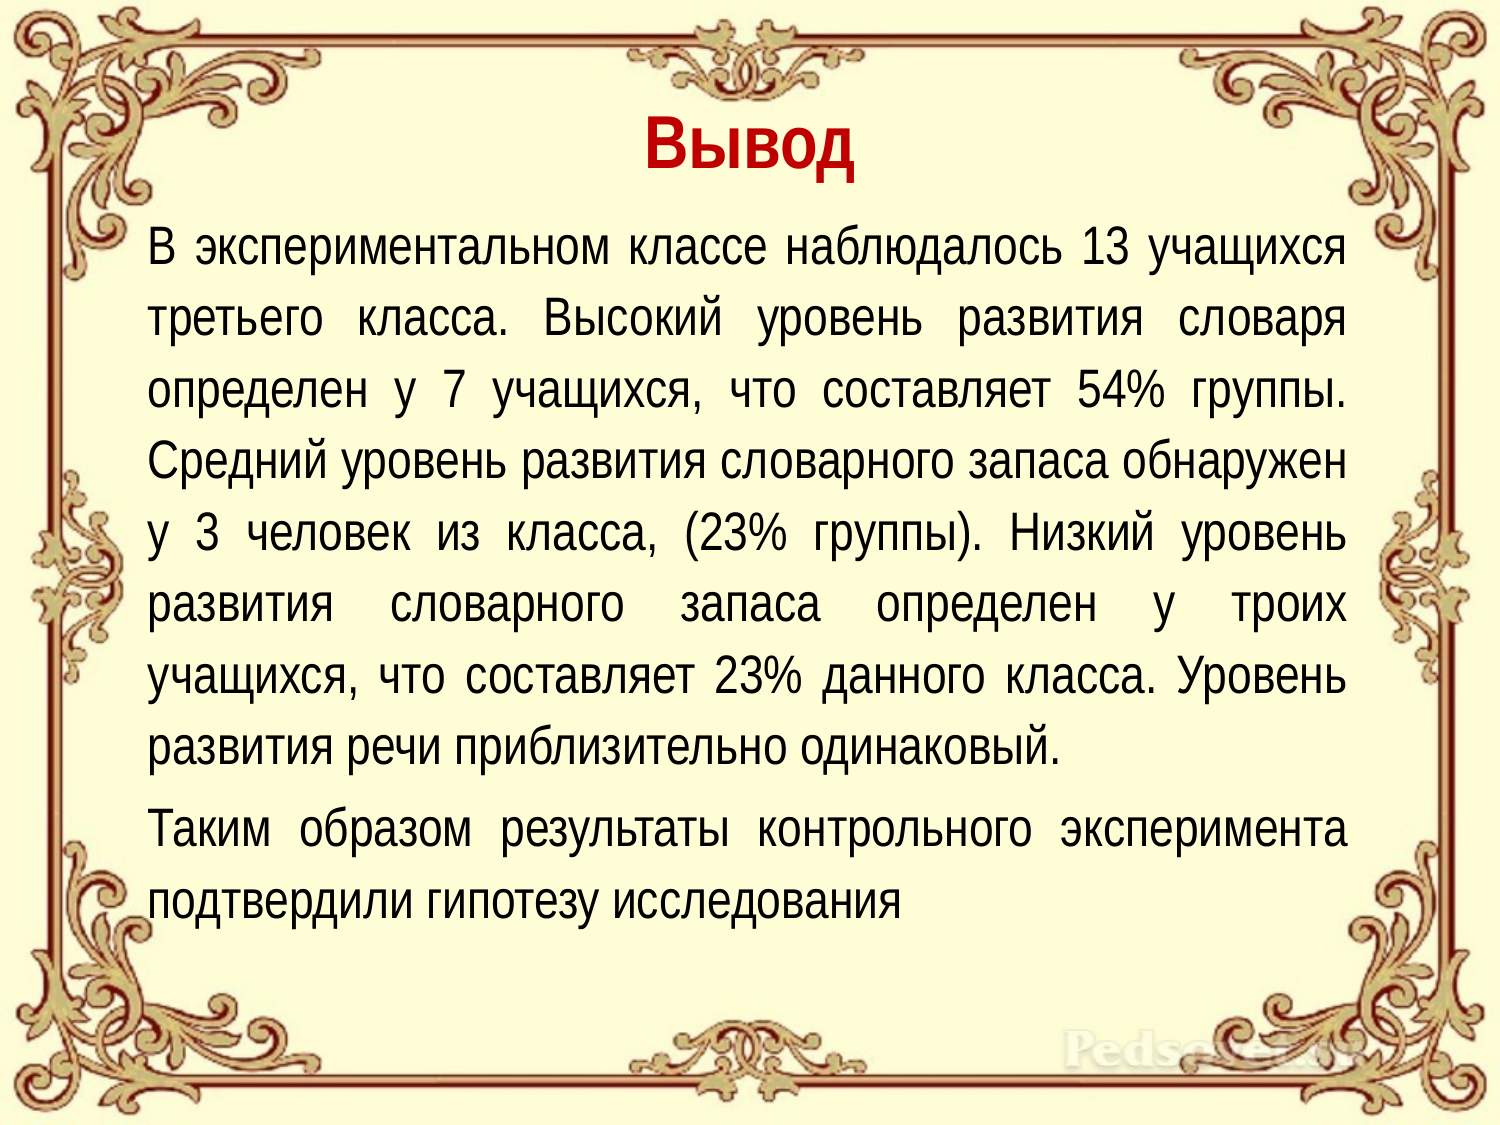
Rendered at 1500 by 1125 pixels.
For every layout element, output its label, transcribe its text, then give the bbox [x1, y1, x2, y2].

title Вывод [75, 45, 1425, 233]
picture [0, 0, 1500, 1125]
list В экспериментальном классе наблюдалось 13 учащихся третьего класса. Высокий уровень развития словаря определен у 7 учащихся, что составляет 54% группы. Средний уровень развития словарного запаса обнаружен у 3 человек из класса, (23% группы). Низкий уровень развития словарного запаса определен у троих учащихся, что составляет 23% данного класса. Уровень развития речи приблизительно одинаковый. Таким образом результаты контрольного эксперимента подтвердили гипотезу исследования [76, 196, 1365, 1012]
